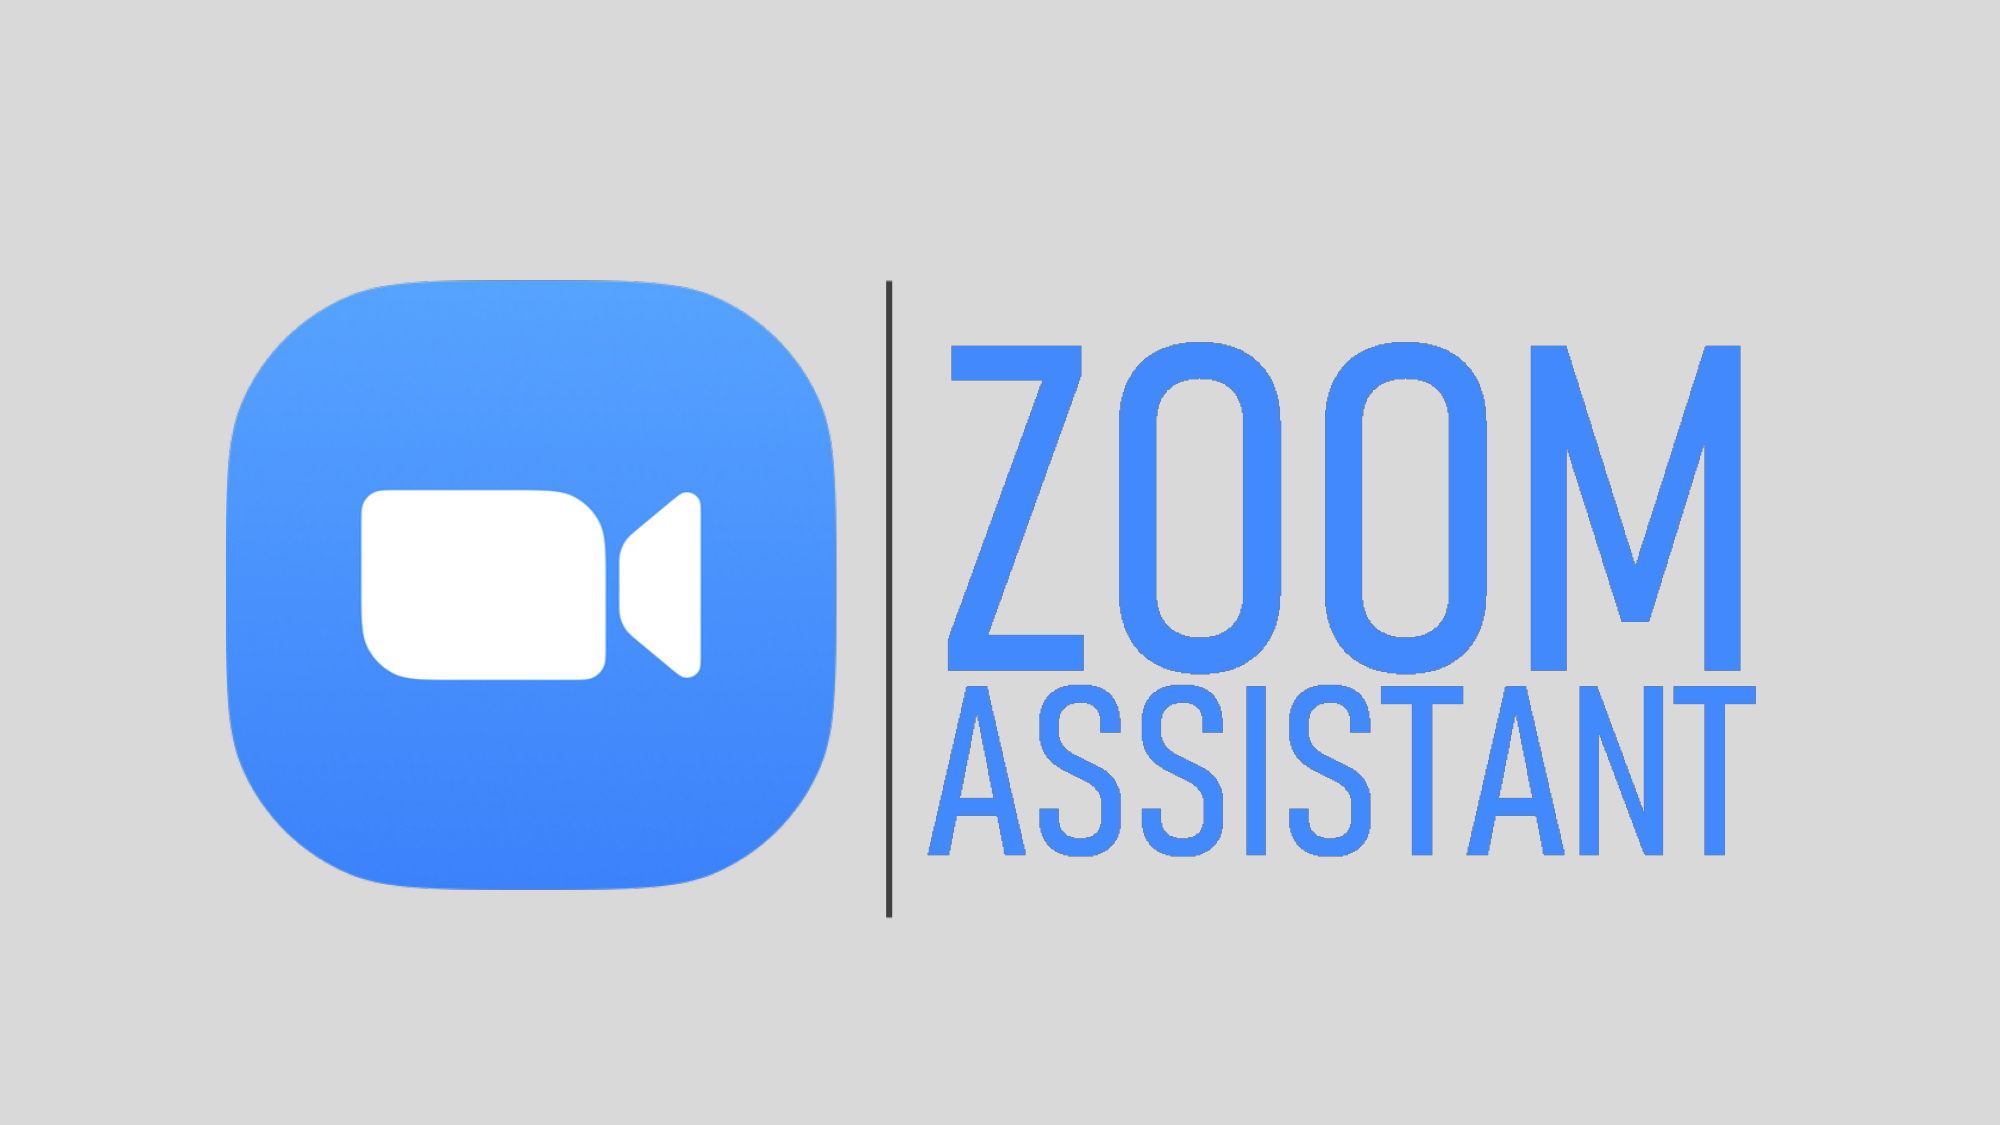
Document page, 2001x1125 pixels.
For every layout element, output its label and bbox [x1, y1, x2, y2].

picture [226, 77, 1774, 1048]
